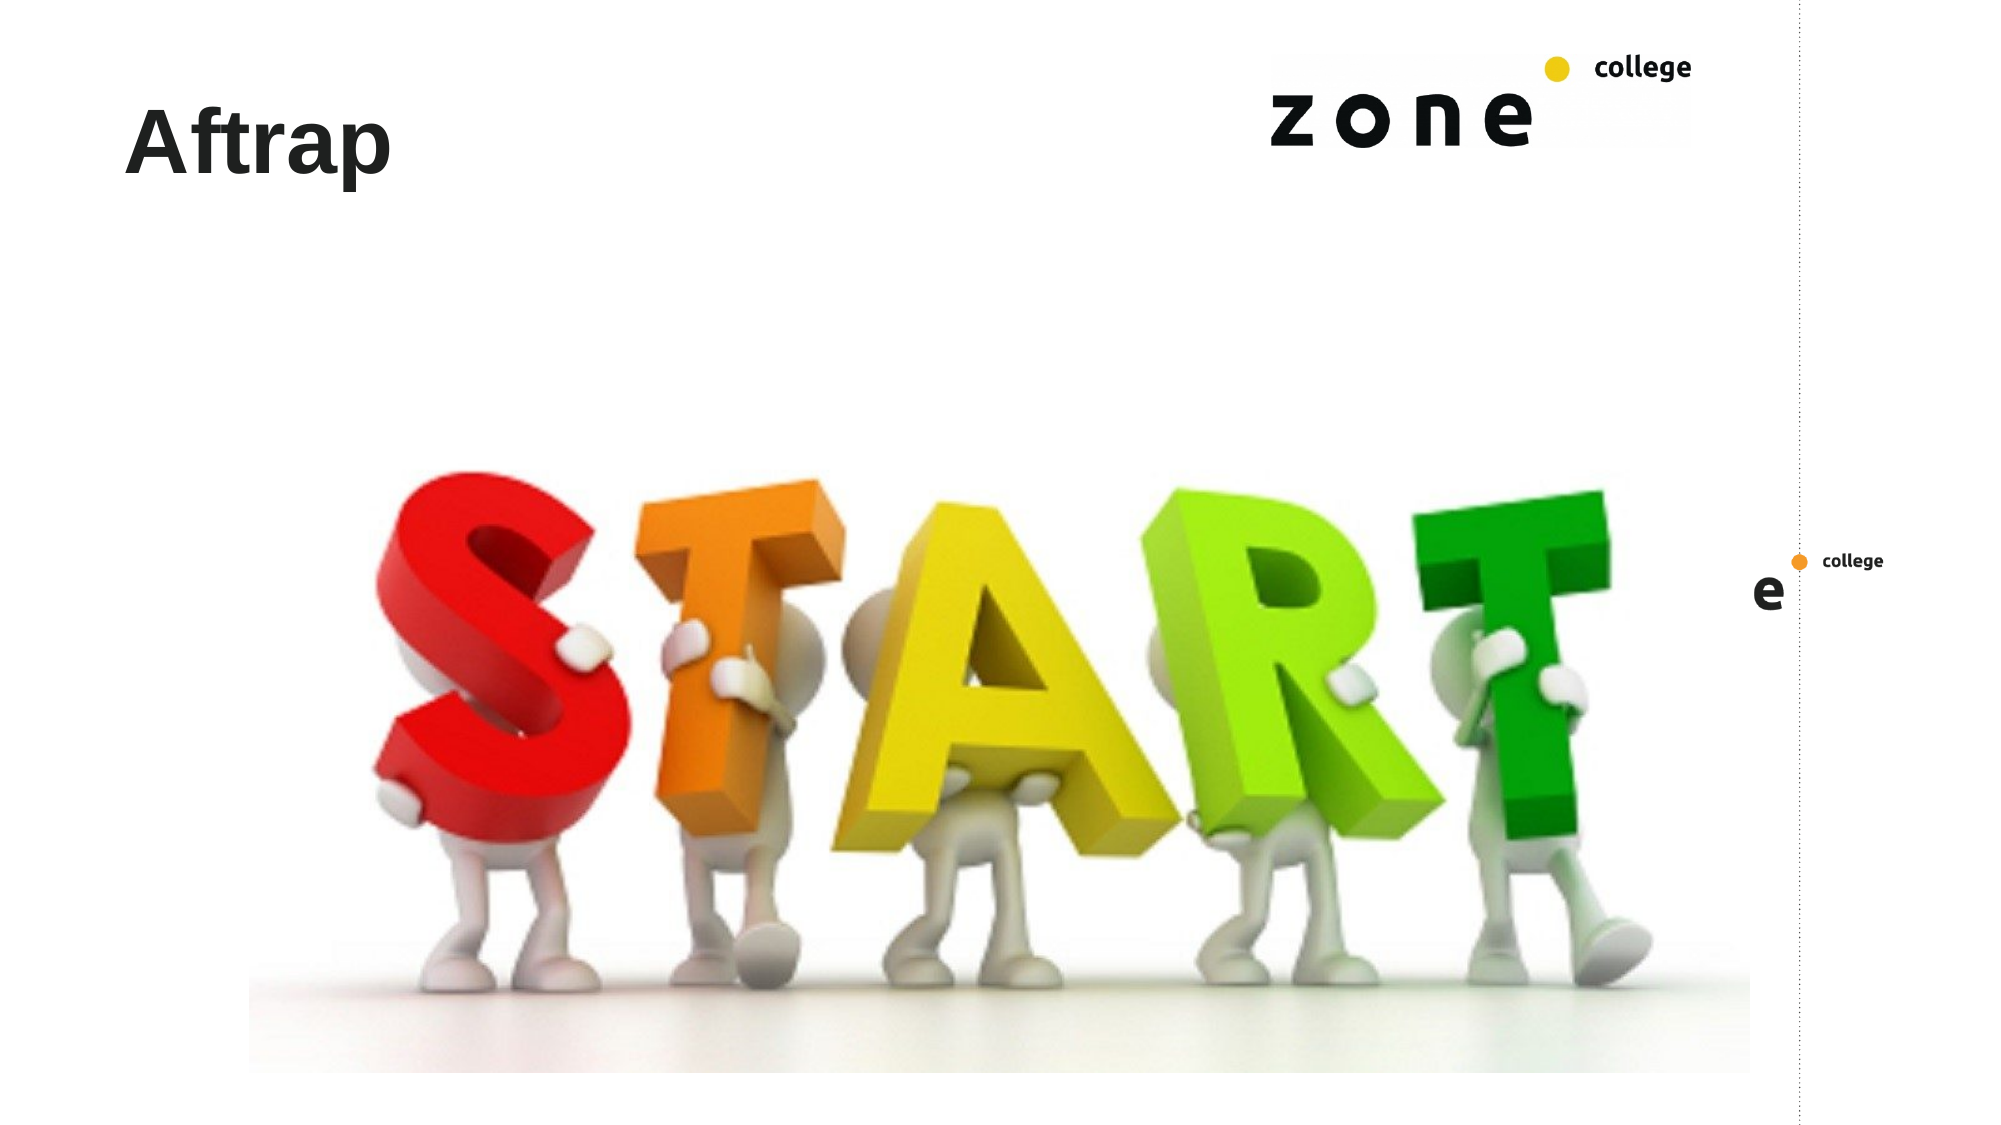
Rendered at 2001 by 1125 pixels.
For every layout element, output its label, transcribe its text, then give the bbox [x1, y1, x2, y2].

title Aftrap [124, 94, 1607, 272]
picture [249, 0, 2001, 1125]
